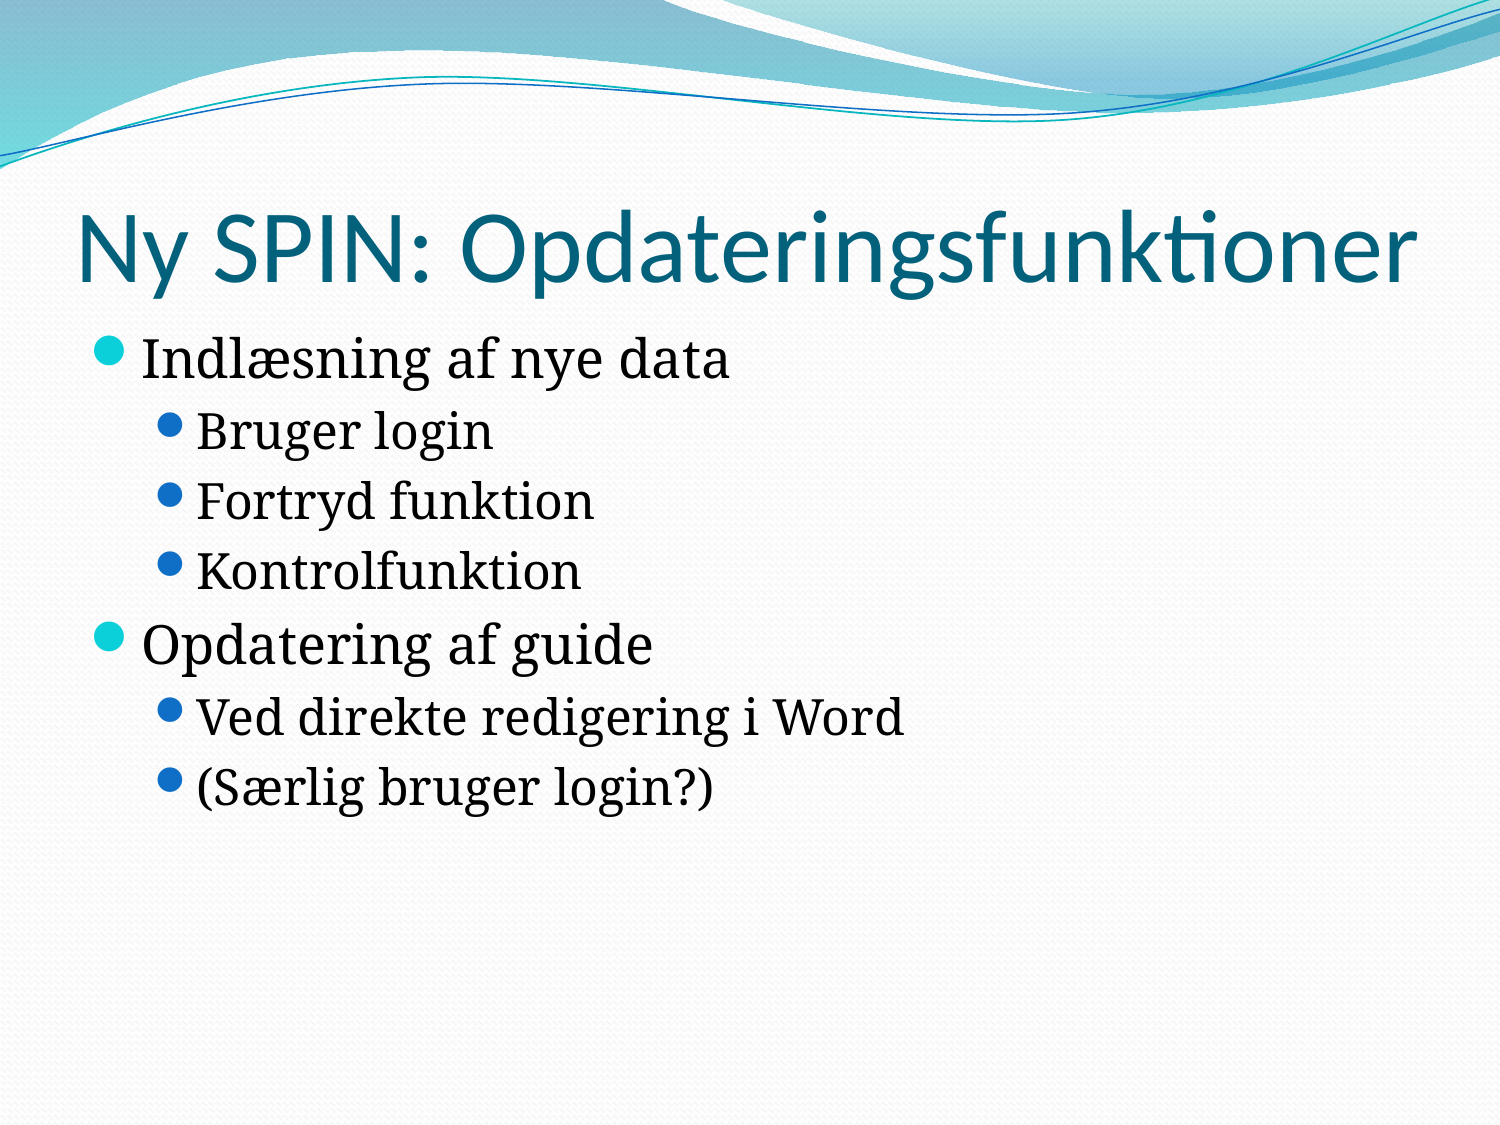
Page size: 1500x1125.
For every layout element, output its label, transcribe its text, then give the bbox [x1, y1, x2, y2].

list Indlæsning af nye data Bruger login Fortryd funktion Kontrolfunktion Opdatering af guide Ved direkte redigering i Word (Særlig bruger login?) [75, 317, 1425, 1038]
title Ny SPIN: Opdateringsfunktioner [75, 115, 1425, 303]
